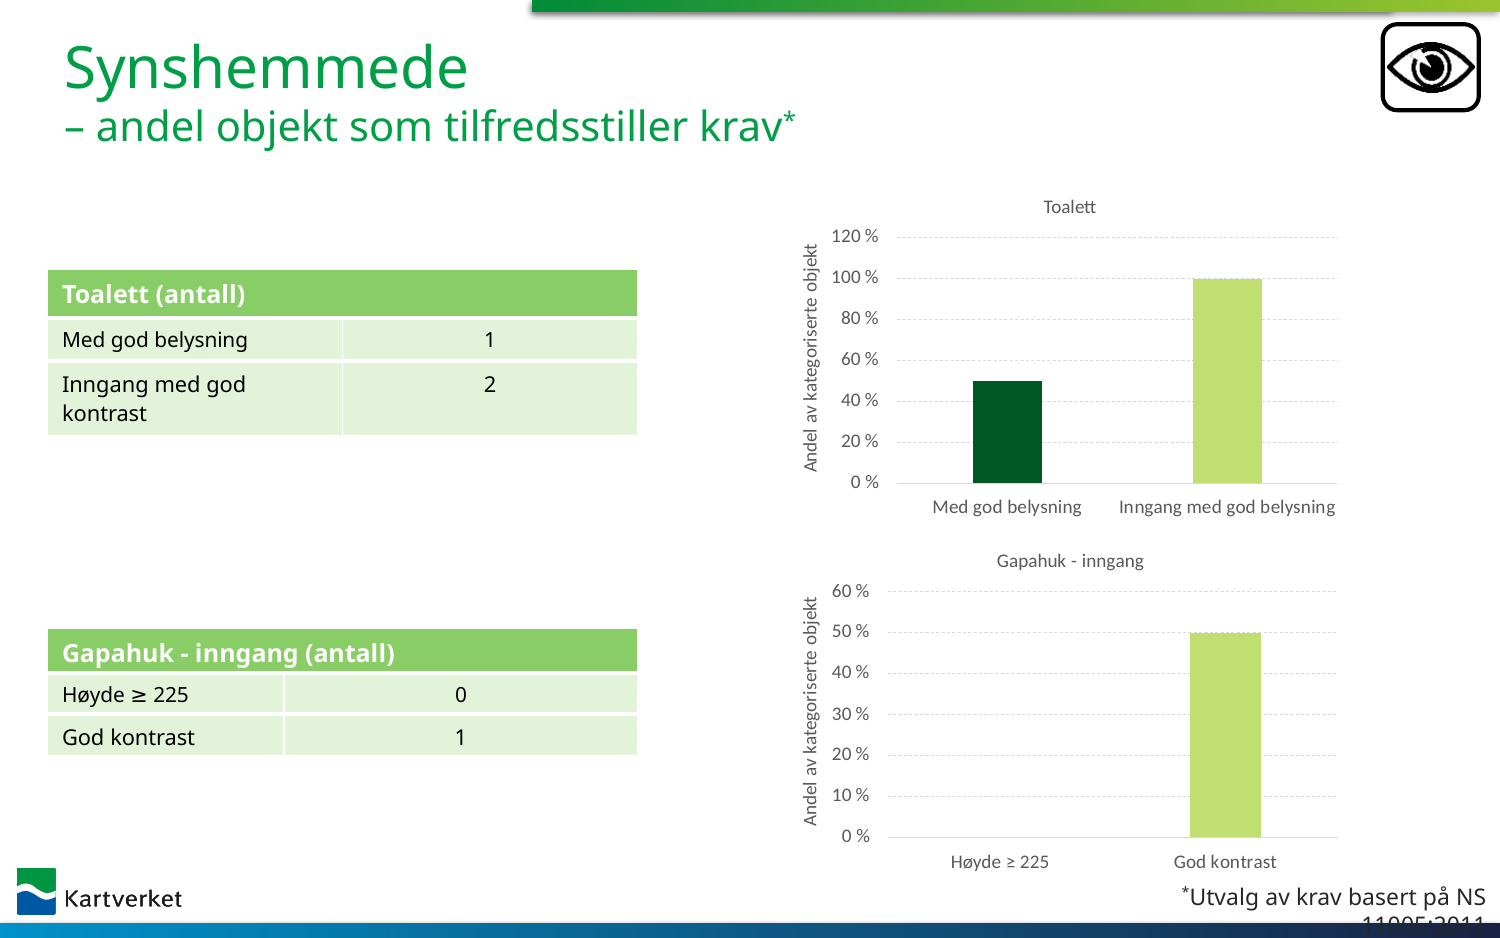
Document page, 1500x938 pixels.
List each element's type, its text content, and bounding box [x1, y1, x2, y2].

table_cell Inngang med god kontrast [48, 363, 342, 435]
table_cell Med god belysning [48, 320, 342, 359]
table_cell Høyde ≥ 225 [48, 675, 283, 712]
table_cell 2 [343, 363, 637, 435]
table_cell 1 [343, 320, 637, 359]
text_box *Utvalg av krav basert på NS 11005:2011 [1068, 873, 1500, 938]
table_header Toalett (antall) [48, 270, 637, 316]
table_cell God kontrast [48, 716, 283, 755]
picture [791, 187, 1348, 526]
table_cell 0 [285, 675, 637, 712]
text_box Synshemmede – andel objekt som tilfredsstiller krav* [49, 24, 1431, 158]
table_header Gapahuk - inngang (antall) [48, 629, 637, 671]
picture [791, 541, 1349, 880]
table_cell 1 [285, 716, 637, 755]
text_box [1382, 24, 1480, 111]
